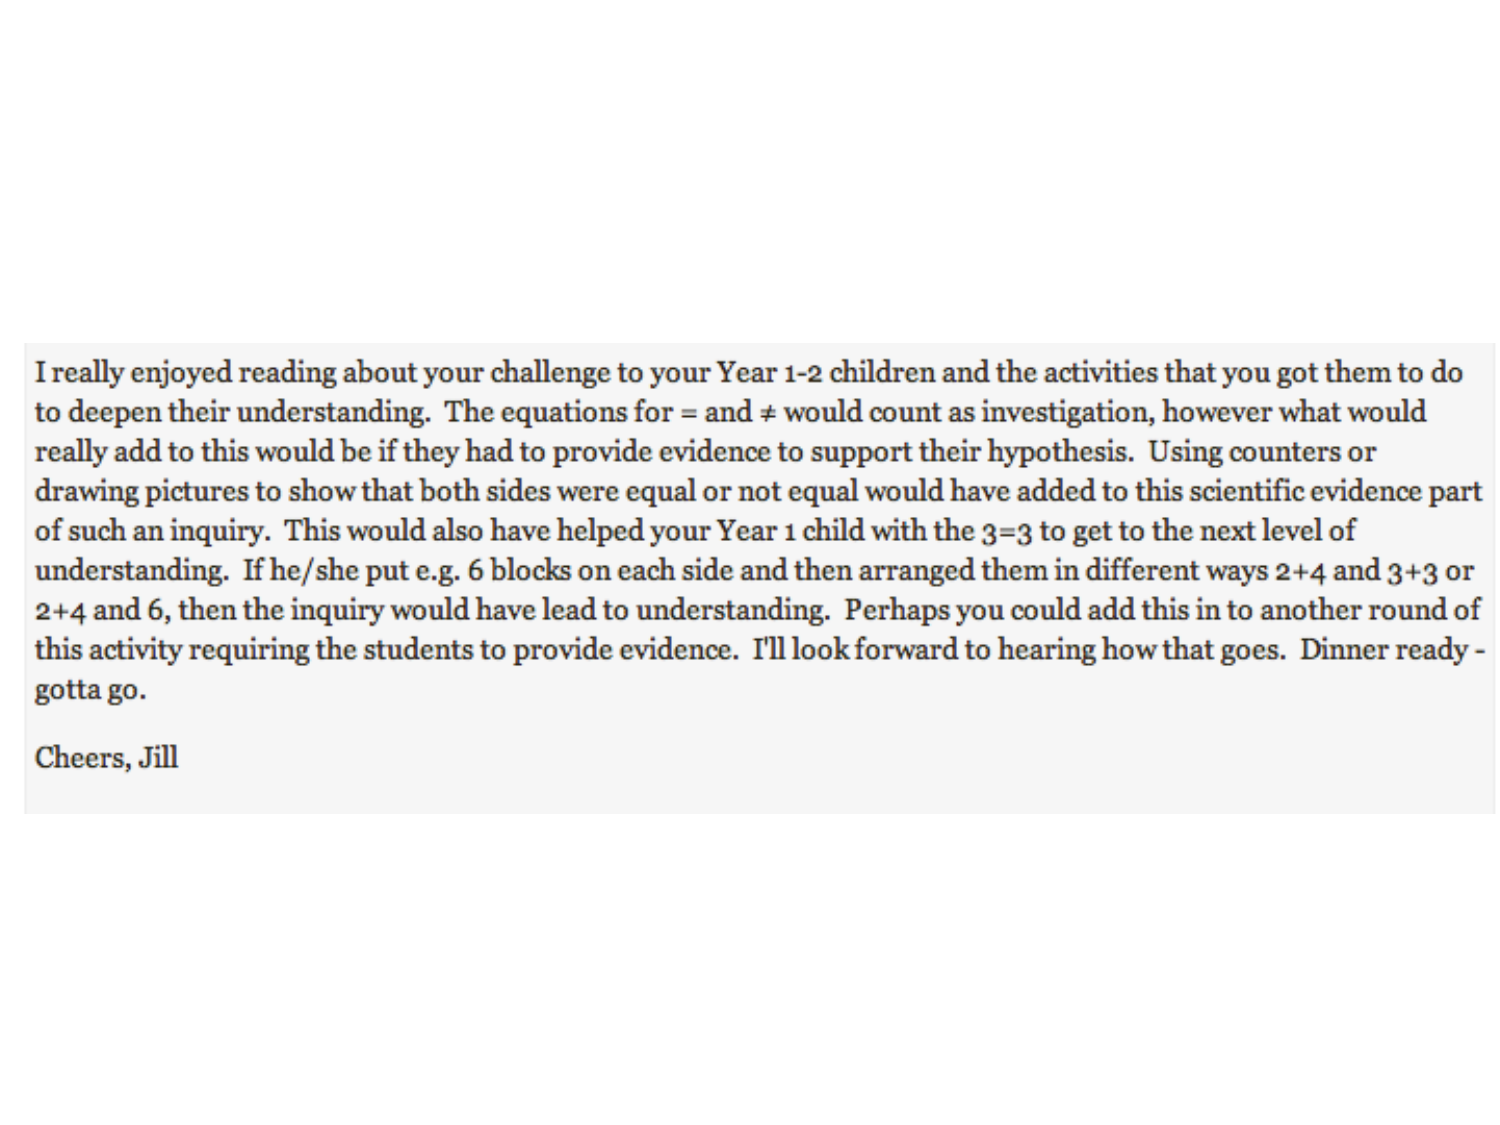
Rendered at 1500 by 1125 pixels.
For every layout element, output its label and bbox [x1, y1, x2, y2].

picture [0, 343, 1500, 815]
